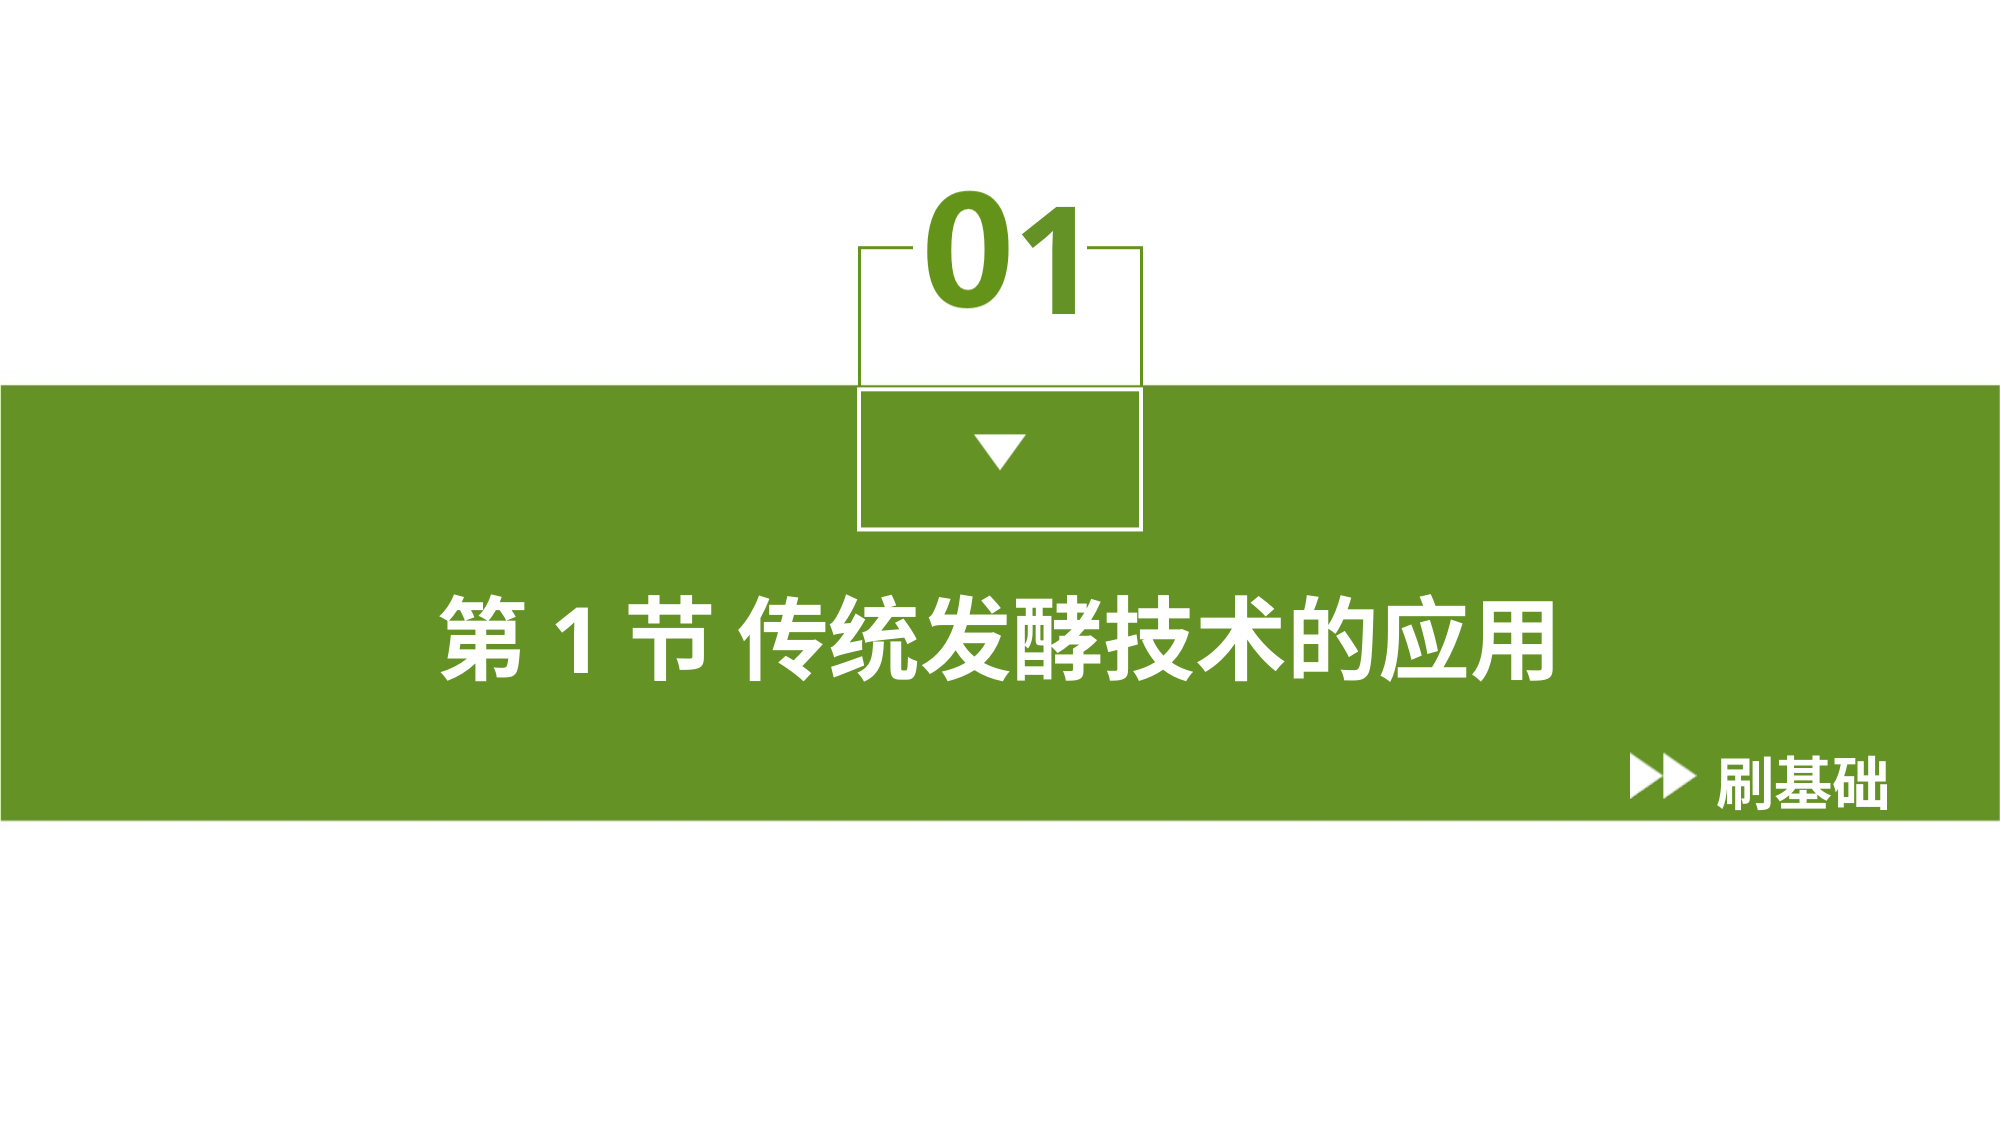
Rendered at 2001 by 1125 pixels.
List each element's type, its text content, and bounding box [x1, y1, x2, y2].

text_box 刷基础 [1715, 718, 1997, 812]
picture [0, 699, 2000, 1125]
picture [0, 0, 2000, 572]
text_box 第1节 传统发酵技术的应用 [0, 572, 2000, 699]
text_box 1 [1013, 156, 1173, 353]
